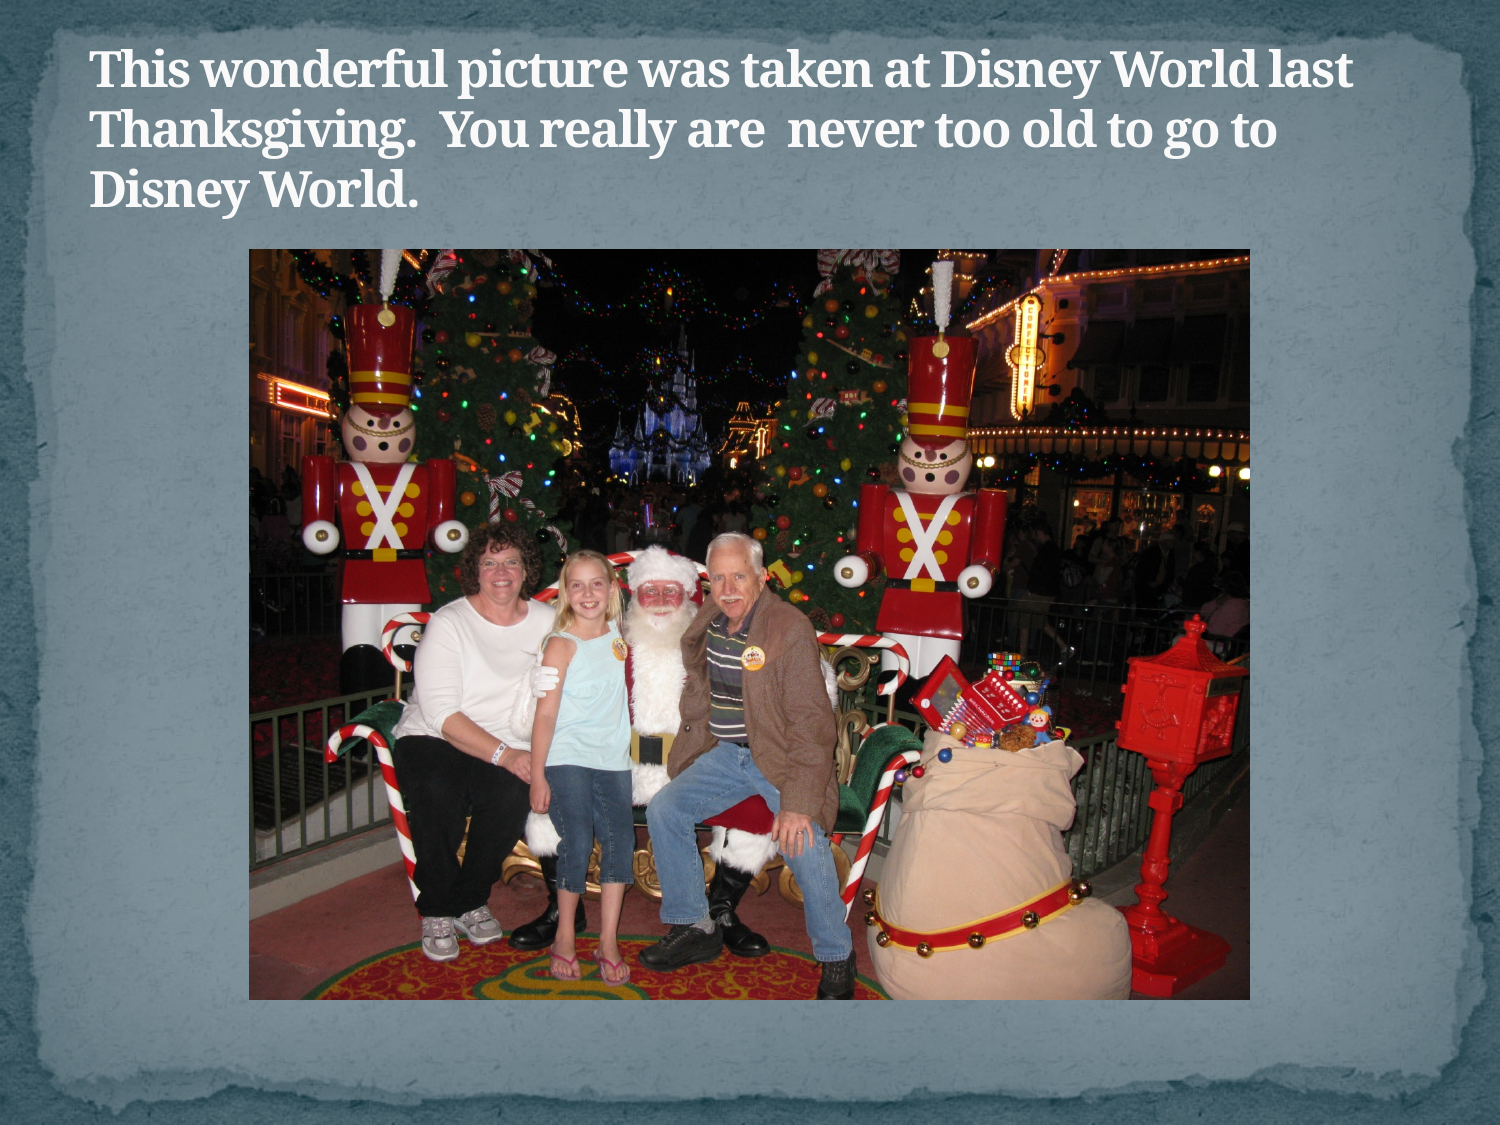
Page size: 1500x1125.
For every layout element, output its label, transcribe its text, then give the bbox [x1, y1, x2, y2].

title This wonderful picture was taken at Disney World last Thanksgiving. You really are never too old to go to Disney World. [74, 24, 1425, 225]
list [252, 251, 1250, 997]
